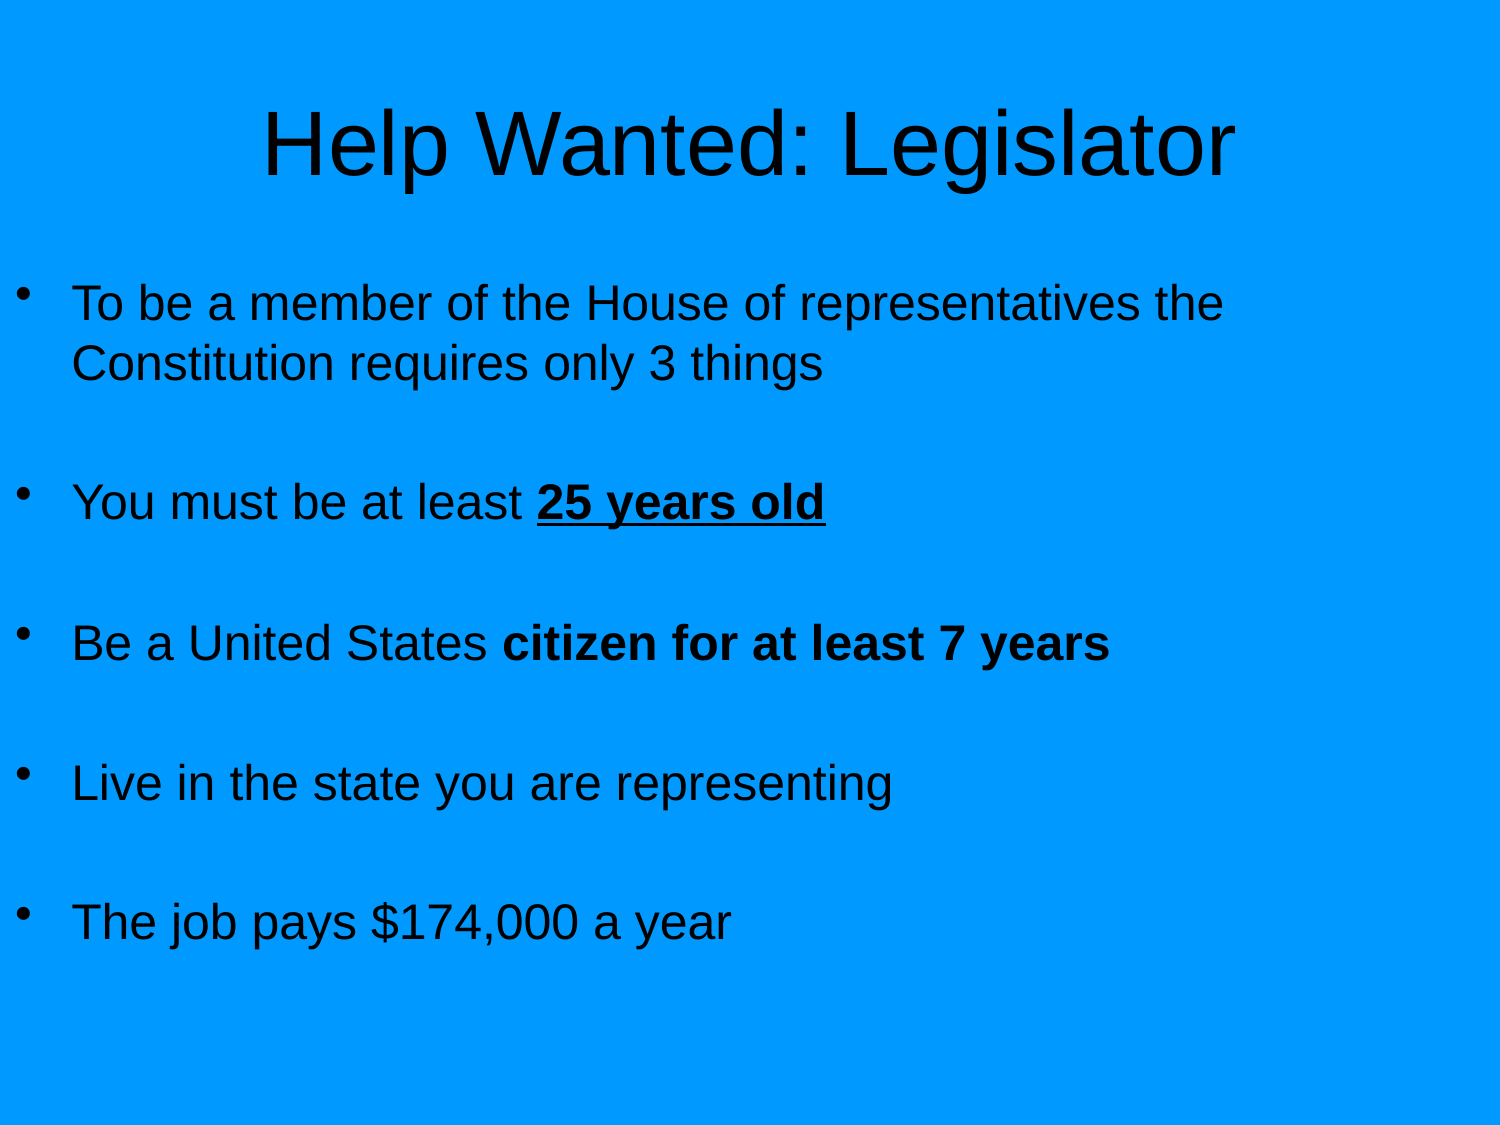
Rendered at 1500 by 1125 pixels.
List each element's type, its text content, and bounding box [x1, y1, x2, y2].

list To be a member of the House of representatives the Constitution requires only 3 things You must be at least 25 years old Be a United States citizen for at least 7 years Live in the state you are representing The job pays $174,000 a year [0, 262, 1438, 1125]
title Help Wanted: Legislator [75, 45, 1425, 233]
